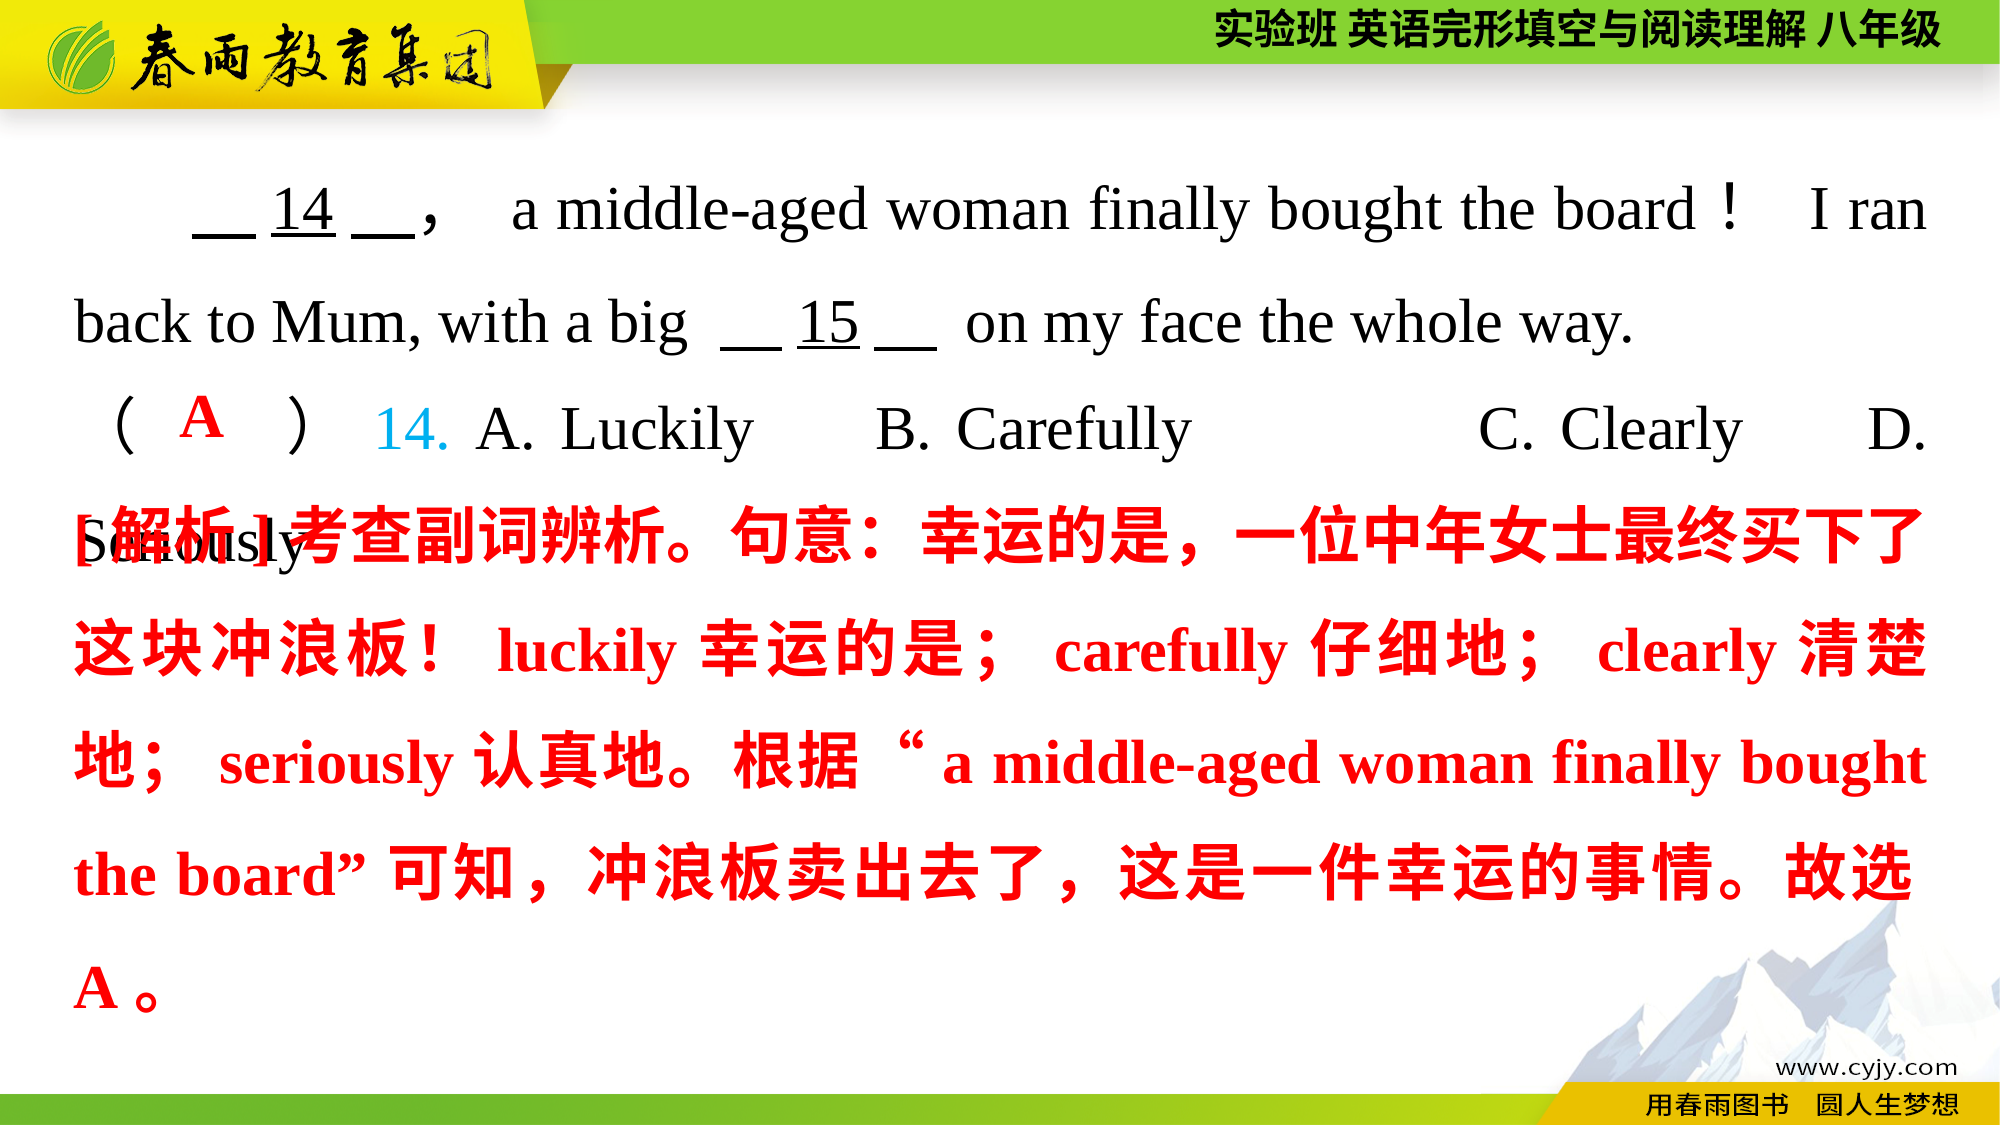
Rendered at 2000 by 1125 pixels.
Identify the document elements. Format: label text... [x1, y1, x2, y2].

picture [0, 0, 2000, 1125]
list 14 ， a middle-aged woman finally bought the board！ I ran back to Mum, with a big 15 on my face the whole way. [59, 122, 1944, 342]
text_box A [164, 367, 240, 451]
text_box （ ）14. A. Luckily B. Carefully C. Clearly D. Seriously [59, 342, 1944, 451]
text_box [解析]考查副词辨析。句意：幸运的是，一位中年女士最终买下了这块冲浪板！luckily幸运的是；carefully仔细地；clearly清楚地；seriously认真地。根据“a middle-aged woman finally bought the board”可知，冲浪板卖出去了，这是一件幸运的事情。故选A。 [59, 451, 1944, 1028]
